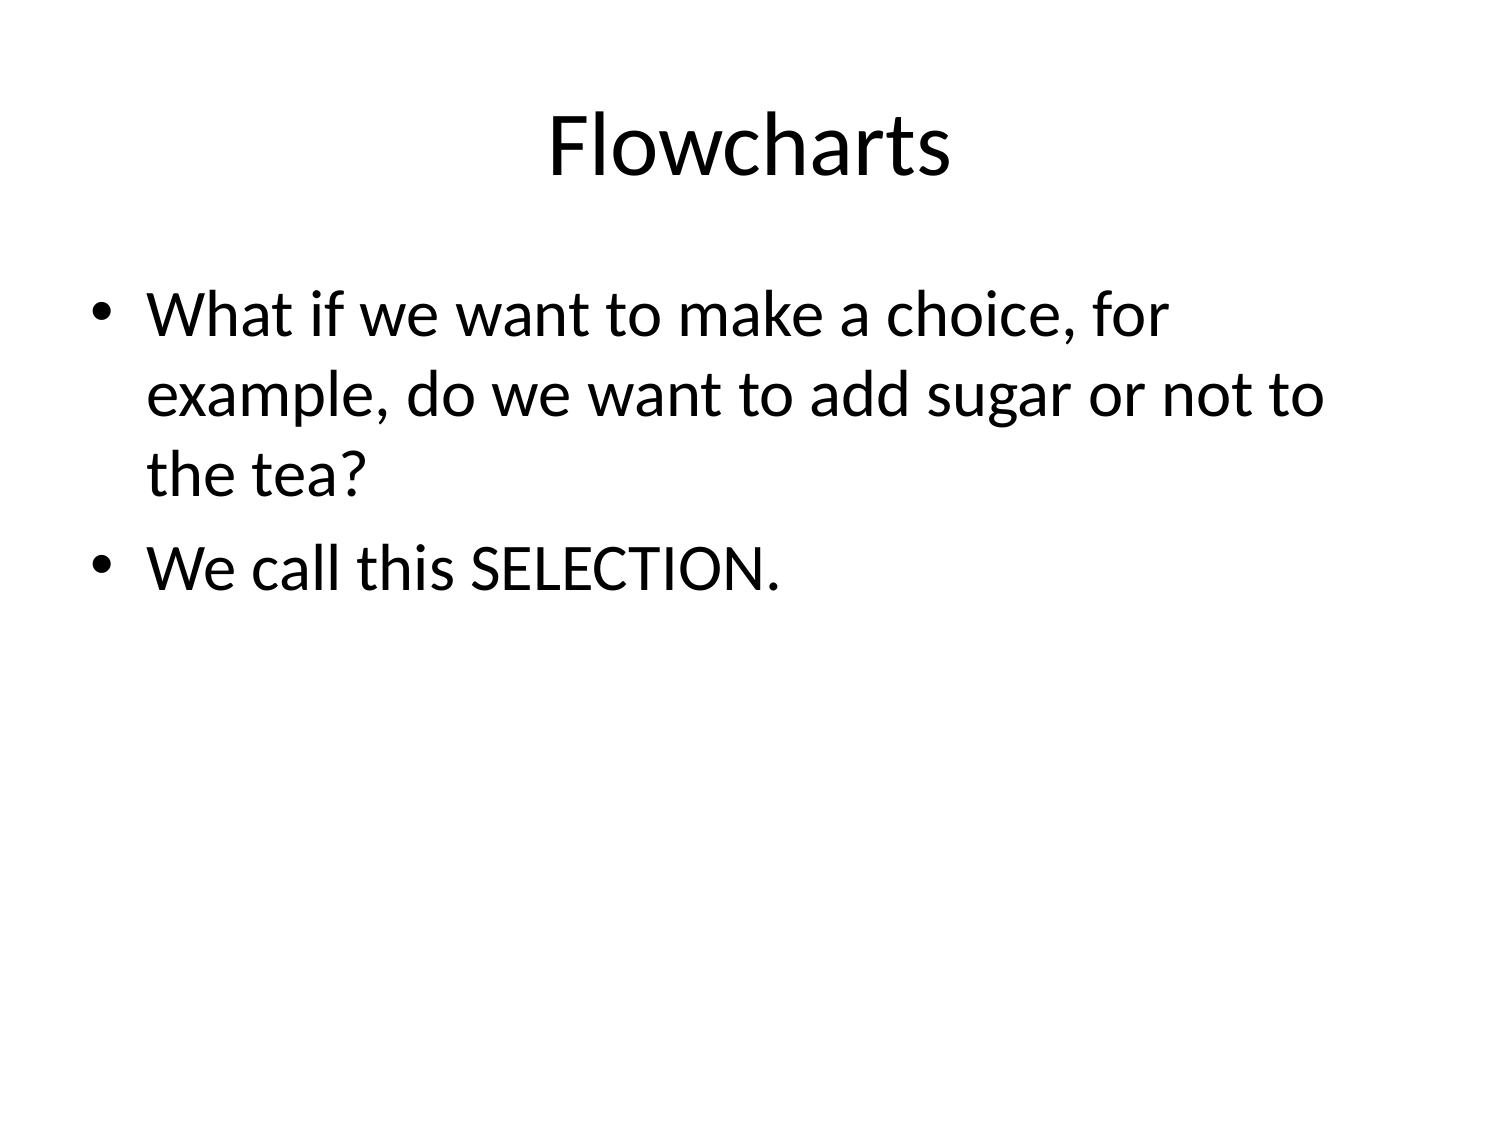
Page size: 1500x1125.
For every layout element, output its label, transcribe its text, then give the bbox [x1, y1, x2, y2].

title Flowcharts [75, 45, 1425, 233]
list What if we want to make a choice, for example, do we want to add sugar or not to the tea? We call this SELECTION. [75, 262, 1425, 1005]
